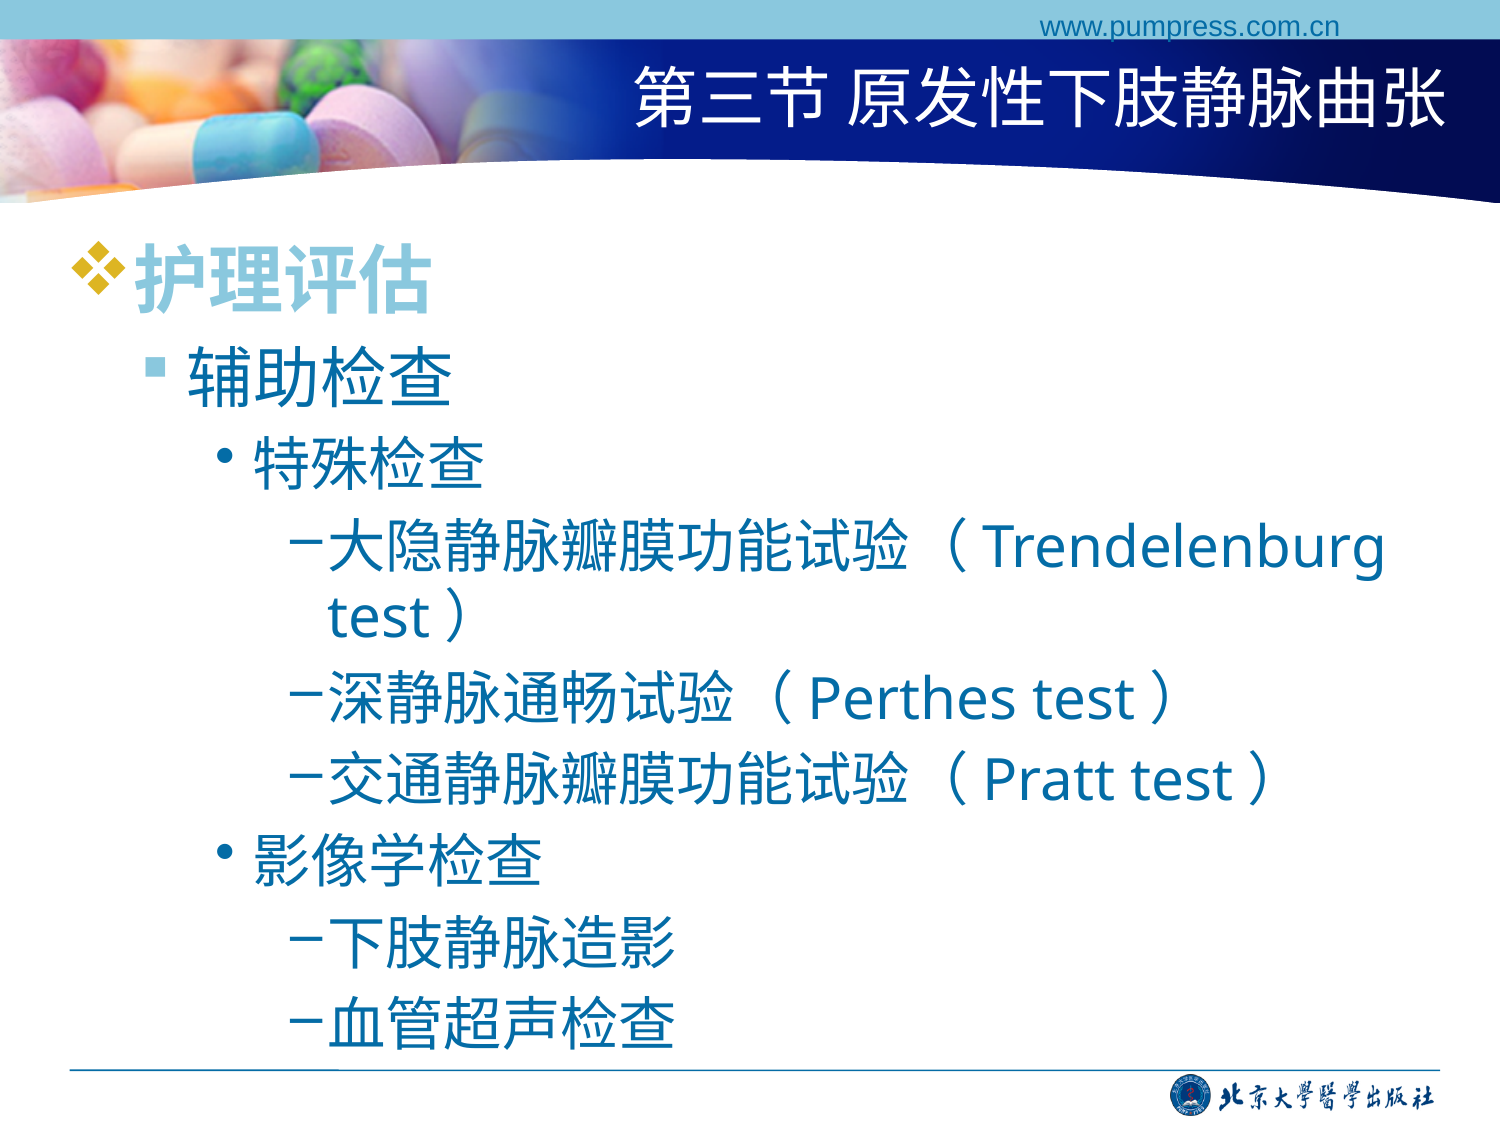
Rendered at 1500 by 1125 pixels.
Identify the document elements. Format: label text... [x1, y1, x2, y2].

picture [0, 40, 1500, 203]
title 第三节 原发性下肢静脉曲张 [137, 49, 1463, 143]
list 护理评估 辅助检查 特殊检查 大隐静脉瓣膜功能试验（Trendelenburg test） 深静脉通畅试验（Perthes test） 交通静脉瓣膜功能试验（Pratt test） 影像学检查 下肢静脉造影 血管超声检查 [49, 224, 1463, 1026]
slide_number www.pumpress.com.cn [1025, 0, 1463, 38]
picture [1170, 1074, 1436, 1118]
